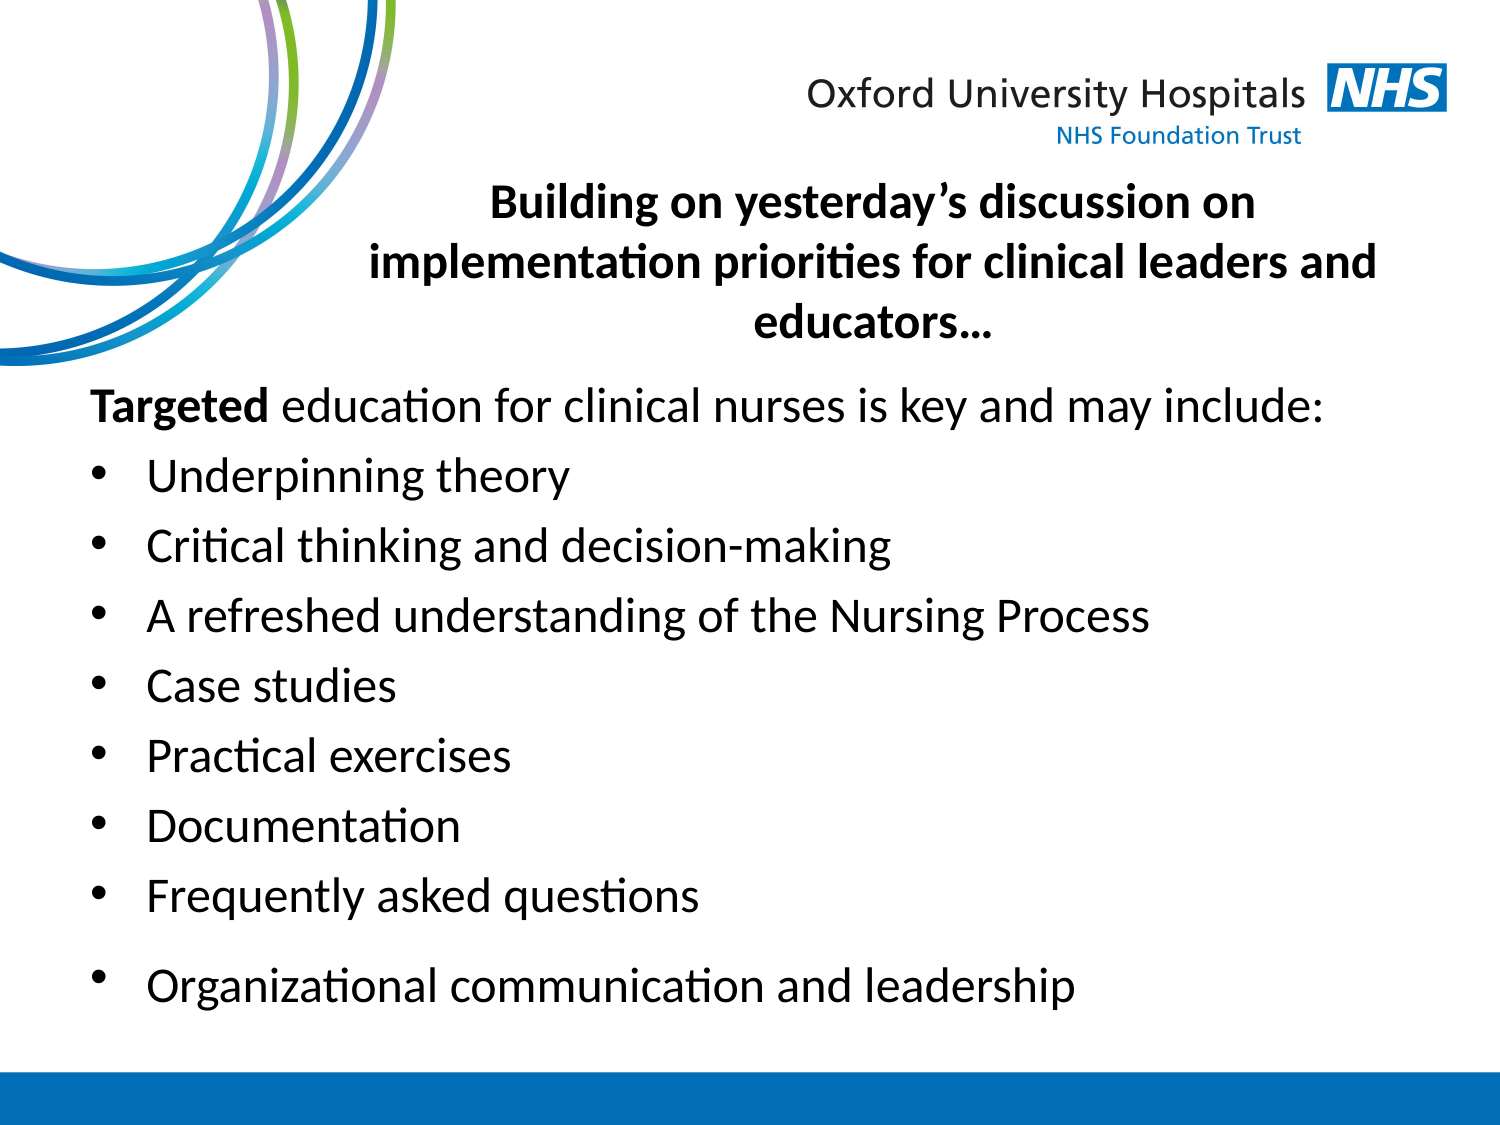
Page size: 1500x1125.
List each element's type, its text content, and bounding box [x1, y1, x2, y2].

title Building on yesterday’s discussion on implementation priorities for clinical leaders and educators… [321, 151, 1425, 366]
list Targeted education for clinical nurses is key and may include: Underpinning theory Critical thinking and decision-making A refreshed understanding of the Nursing Process Case studies Practical exercises Documentation Frequently asked questions Organizational communication and leadership [75, 365, 1425, 1125]
picture [0, 0, 1500, 1125]
